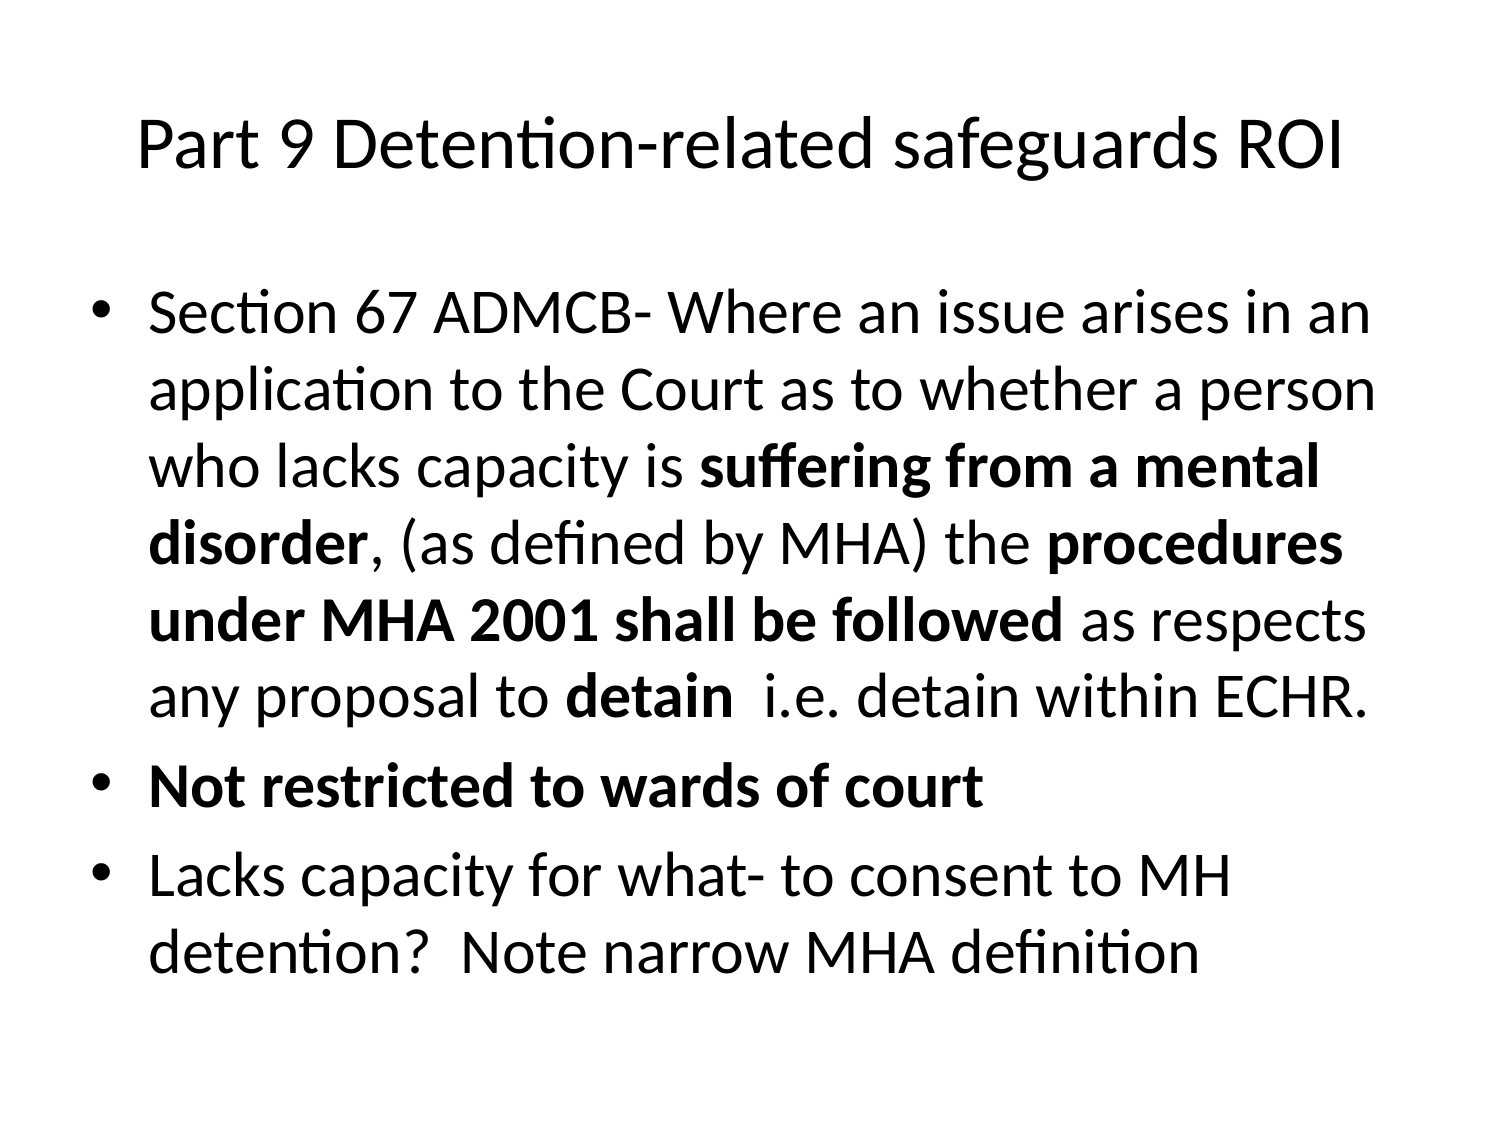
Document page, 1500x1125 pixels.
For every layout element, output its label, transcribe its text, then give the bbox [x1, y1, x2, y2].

list Section 67 ADMCB- Where an issue arises in an application to the Court as to whether a person who lacks capacity is suffering from a mental disorder, (as defined by MHA) the procedures under MHA 2001 shall be followed as respects any proposal to detain i.e. detain within ECHR. Not restricted to wards of court Lacks capacity for what- to consent to MH detention? Note narrow MHA definition [75, 262, 1425, 1005]
title Part 9 Detention-related safeguards ROI [75, 45, 1425, 233]
